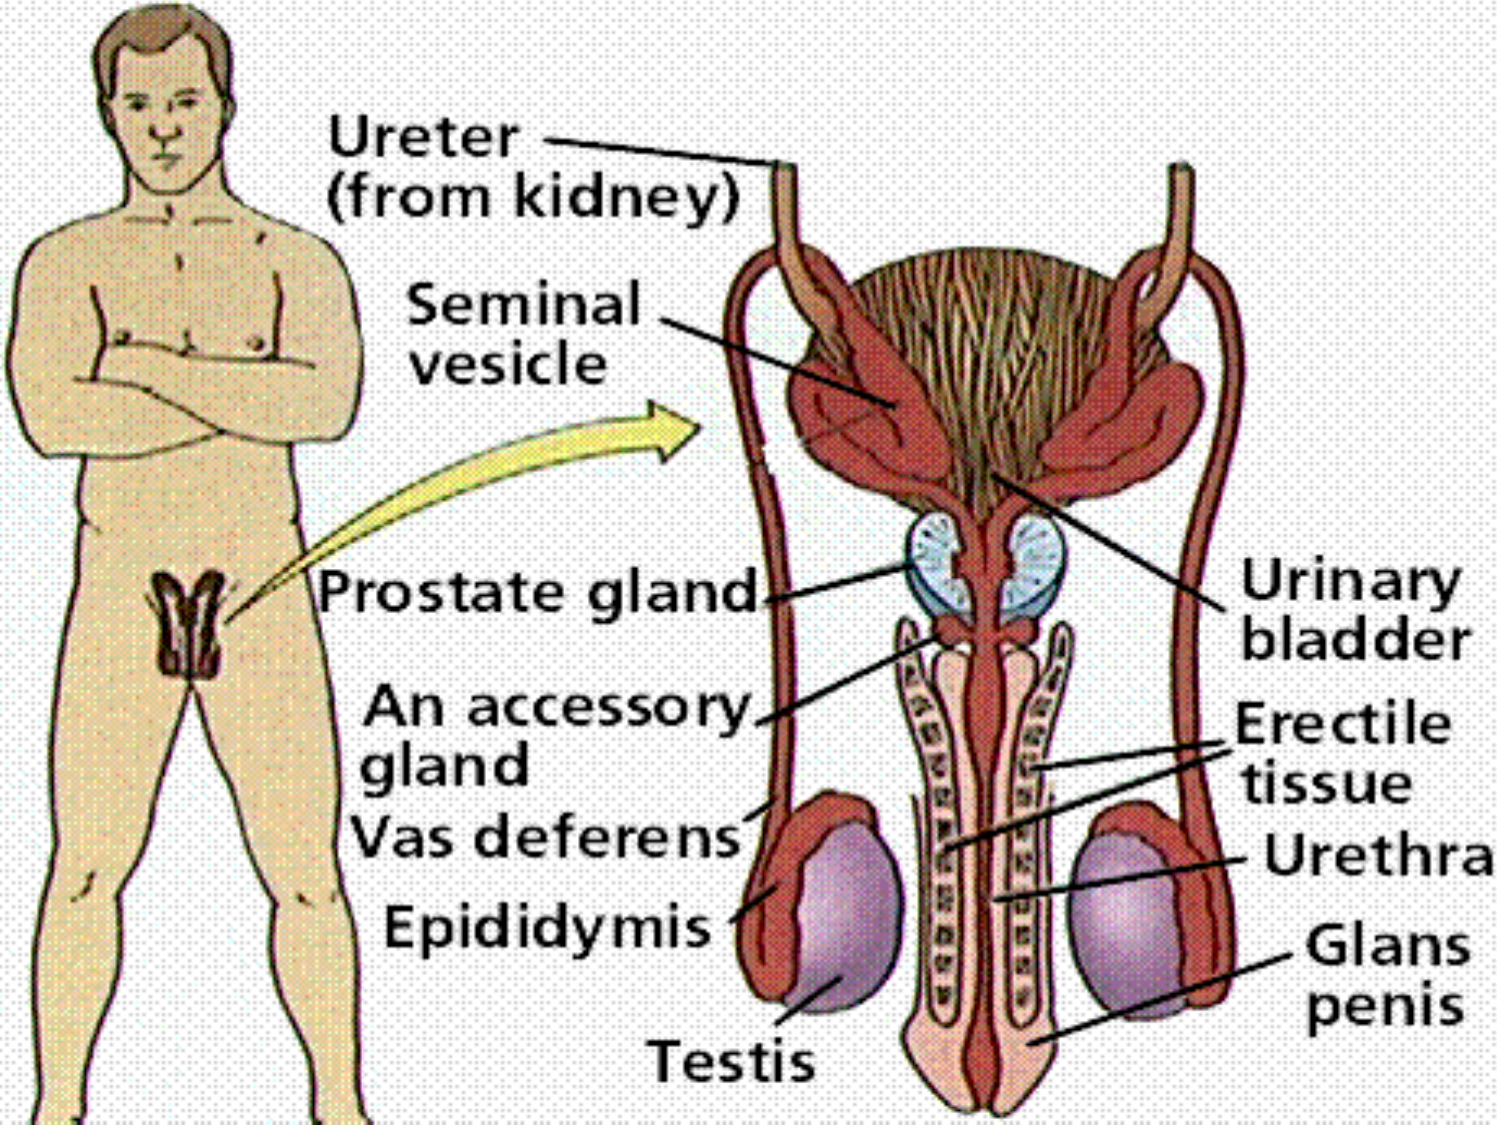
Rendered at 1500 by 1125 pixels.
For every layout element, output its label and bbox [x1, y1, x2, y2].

title [0, 0, 1500, 1125]
